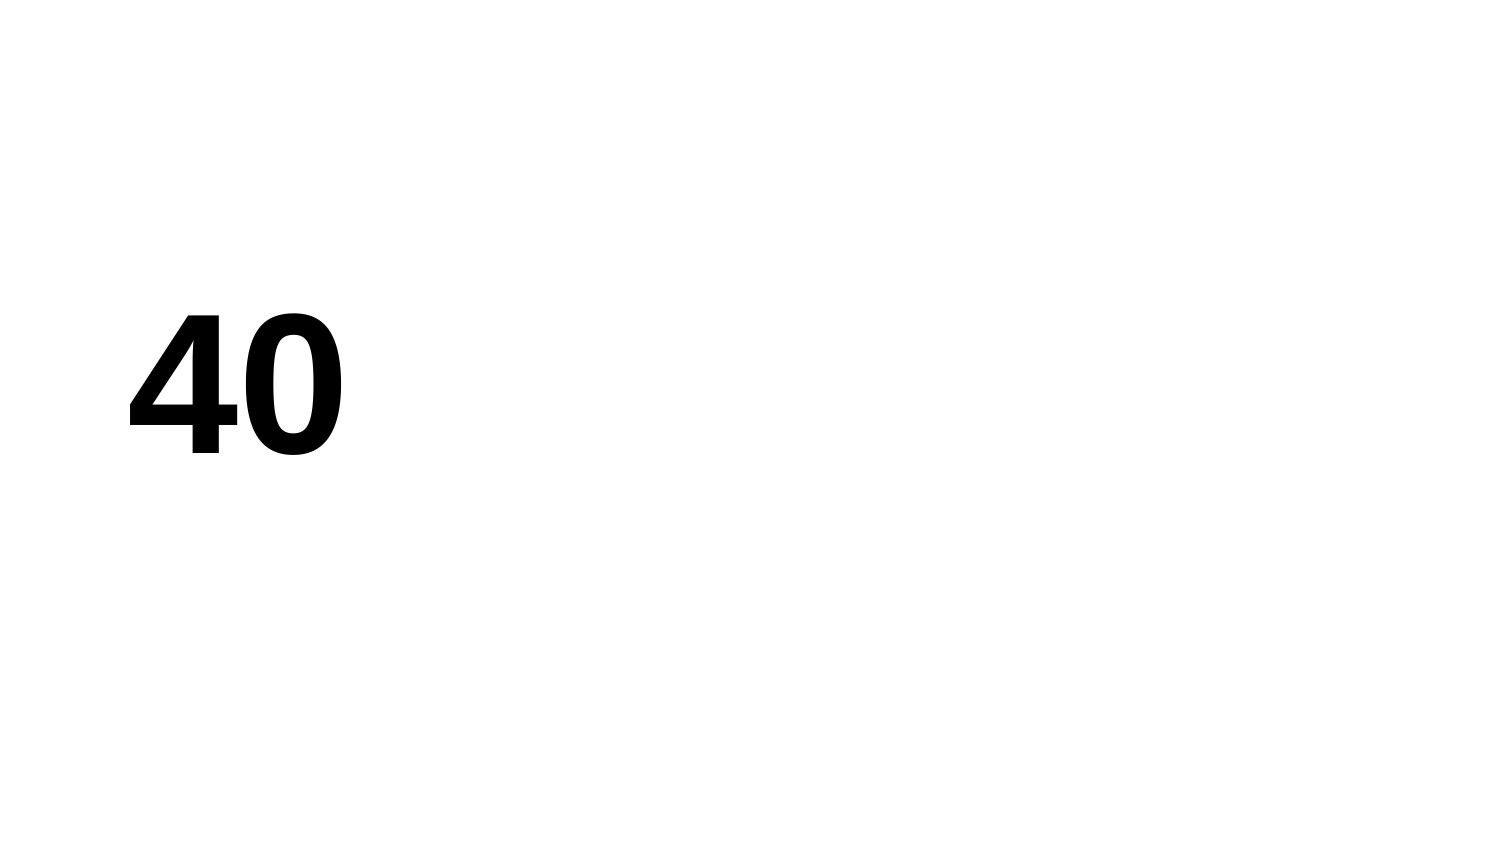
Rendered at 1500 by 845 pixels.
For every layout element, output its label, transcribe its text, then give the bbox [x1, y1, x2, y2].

text_box 40 [112, 235, 1388, 509]
